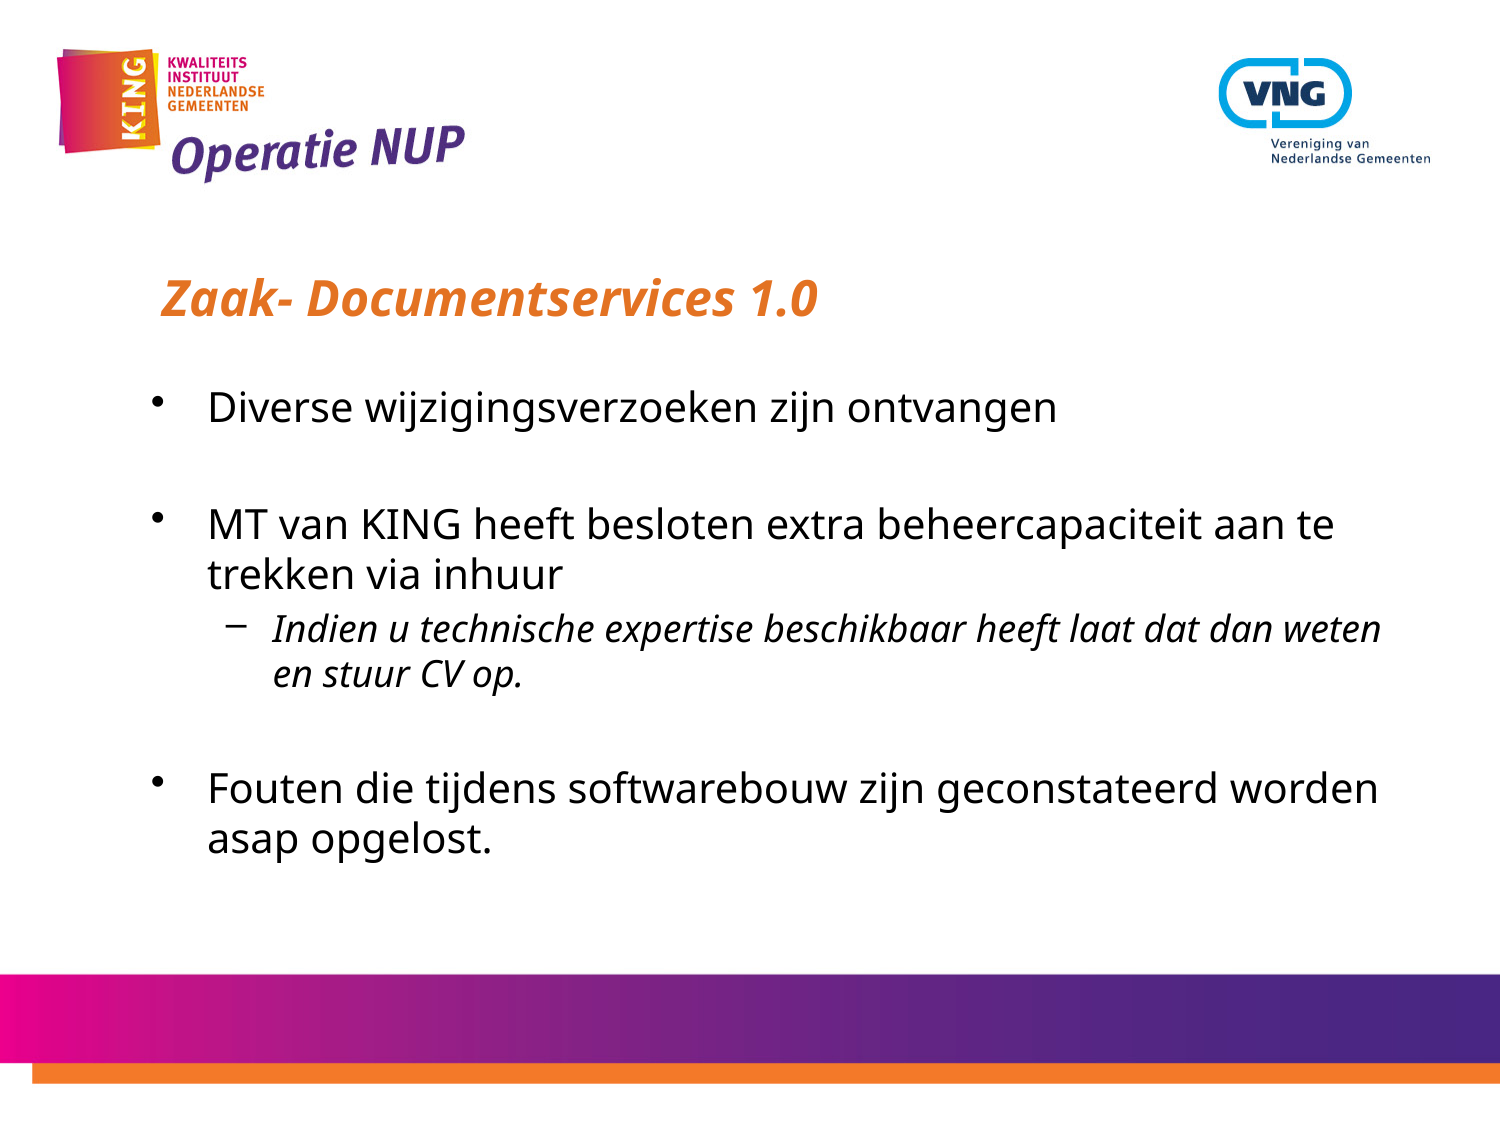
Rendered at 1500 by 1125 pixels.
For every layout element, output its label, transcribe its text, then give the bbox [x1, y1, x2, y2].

picture [0, 0, 1500, 1125]
title Zaak- Documentservices 1.0 [147, 231, 1402, 362]
list Diverse wijzigingsverzoeken zijn ontvangen MT van KING heeft besloten extra beheercapaciteit aan te trekken via inhuur Indien u technische expertise beschikbaar heeft laat dat dan weten en stuur CV op. Fouten die tijdens softwarebouw zijn geconstateerd worden asap opgelost. [135, 373, 1416, 445]
